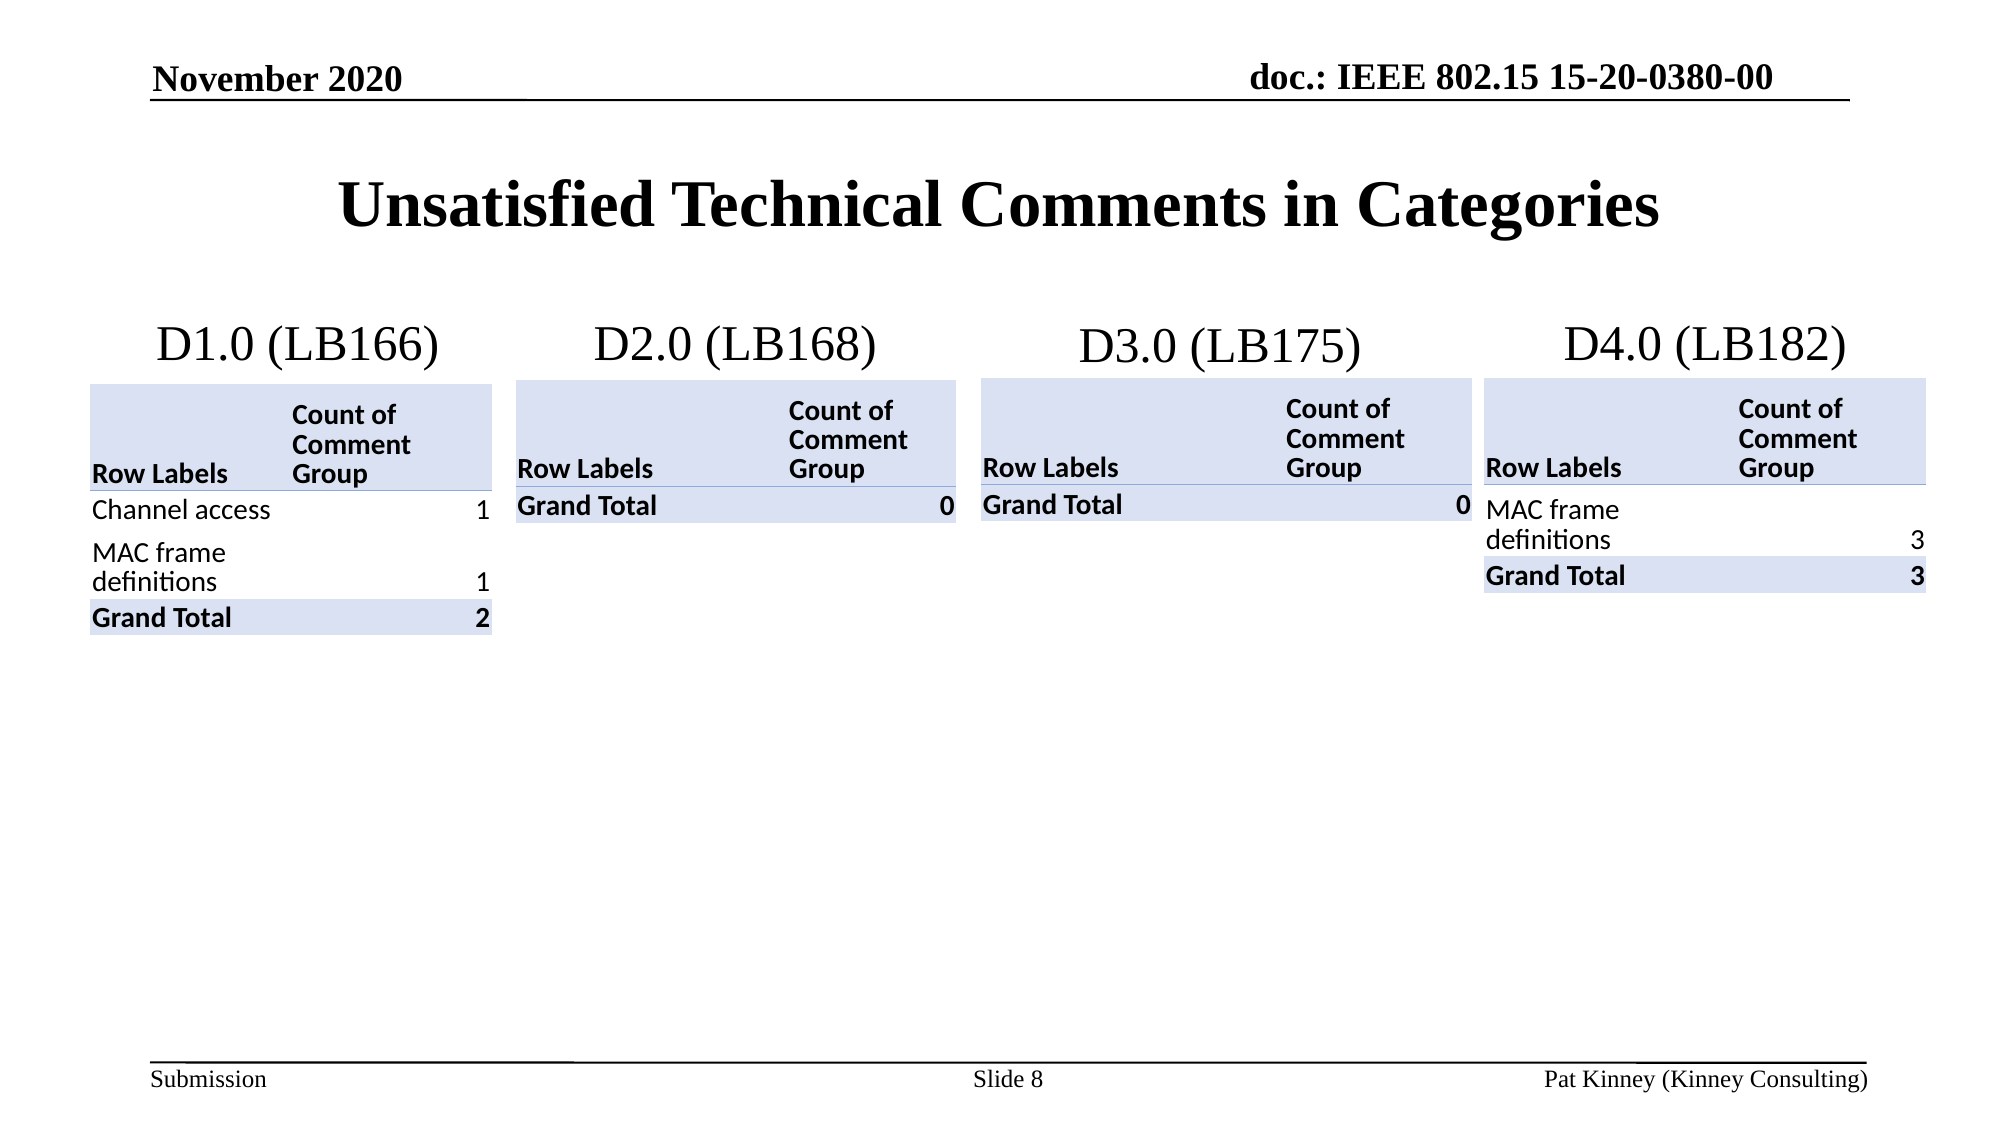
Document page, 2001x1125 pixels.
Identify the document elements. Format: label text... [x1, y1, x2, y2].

table_header Row Labels [981, 378, 1285, 484]
table_cell 1 [291, 527, 492, 599]
slide_number Slide 8 [950, 1061, 1067, 1123]
table_header Count of Comment Group [1737, 378, 1926, 484]
table_cell 1 [291, 491, 492, 527]
text_box D1.0 (LB166) [141, 302, 455, 378]
table_header Row Labels [516, 380, 788, 486]
table_cell Grand Total [90, 599, 291, 635]
text_box D3.0 (LB175) [1063, 304, 1377, 378]
table_header Row Labels [90, 384, 291, 490]
table_cell 3 [1737, 485, 1926, 556]
table_cell Grand Total [516, 487, 788, 523]
table_cell MAC frame definitions [90, 527, 291, 599]
table_cell 0 [788, 487, 956, 523]
table_cell Grand Total [981, 485, 1285, 521]
table_header Count of Comment Group [788, 380, 956, 486]
text_box D4.0 (LB182) [1548, 302, 1862, 378]
table_cell 0 [1285, 485, 1472, 521]
table_cell Channel access [90, 491, 291, 527]
table_cell Grand Total [1484, 556, 1737, 593]
text_box D2.0 (LB168) [578, 302, 892, 378]
table_header Count of Comment Group [291, 384, 492, 490]
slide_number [152, 54, 563, 100]
table_header Row Labels [1484, 378, 1737, 484]
table_cell 2 [291, 599, 492, 635]
table_cell 3 [1737, 556, 1926, 593]
footer Pat Kinney (Kinney Consulting) [1171, 1061, 1869, 1093]
table_header Count of Comment Group [1285, 378, 1472, 484]
title Unsatisfied Technical Comments in Categories [149, 112, 1850, 288]
table_cell MAC frame definitions [1484, 485, 1737, 556]
